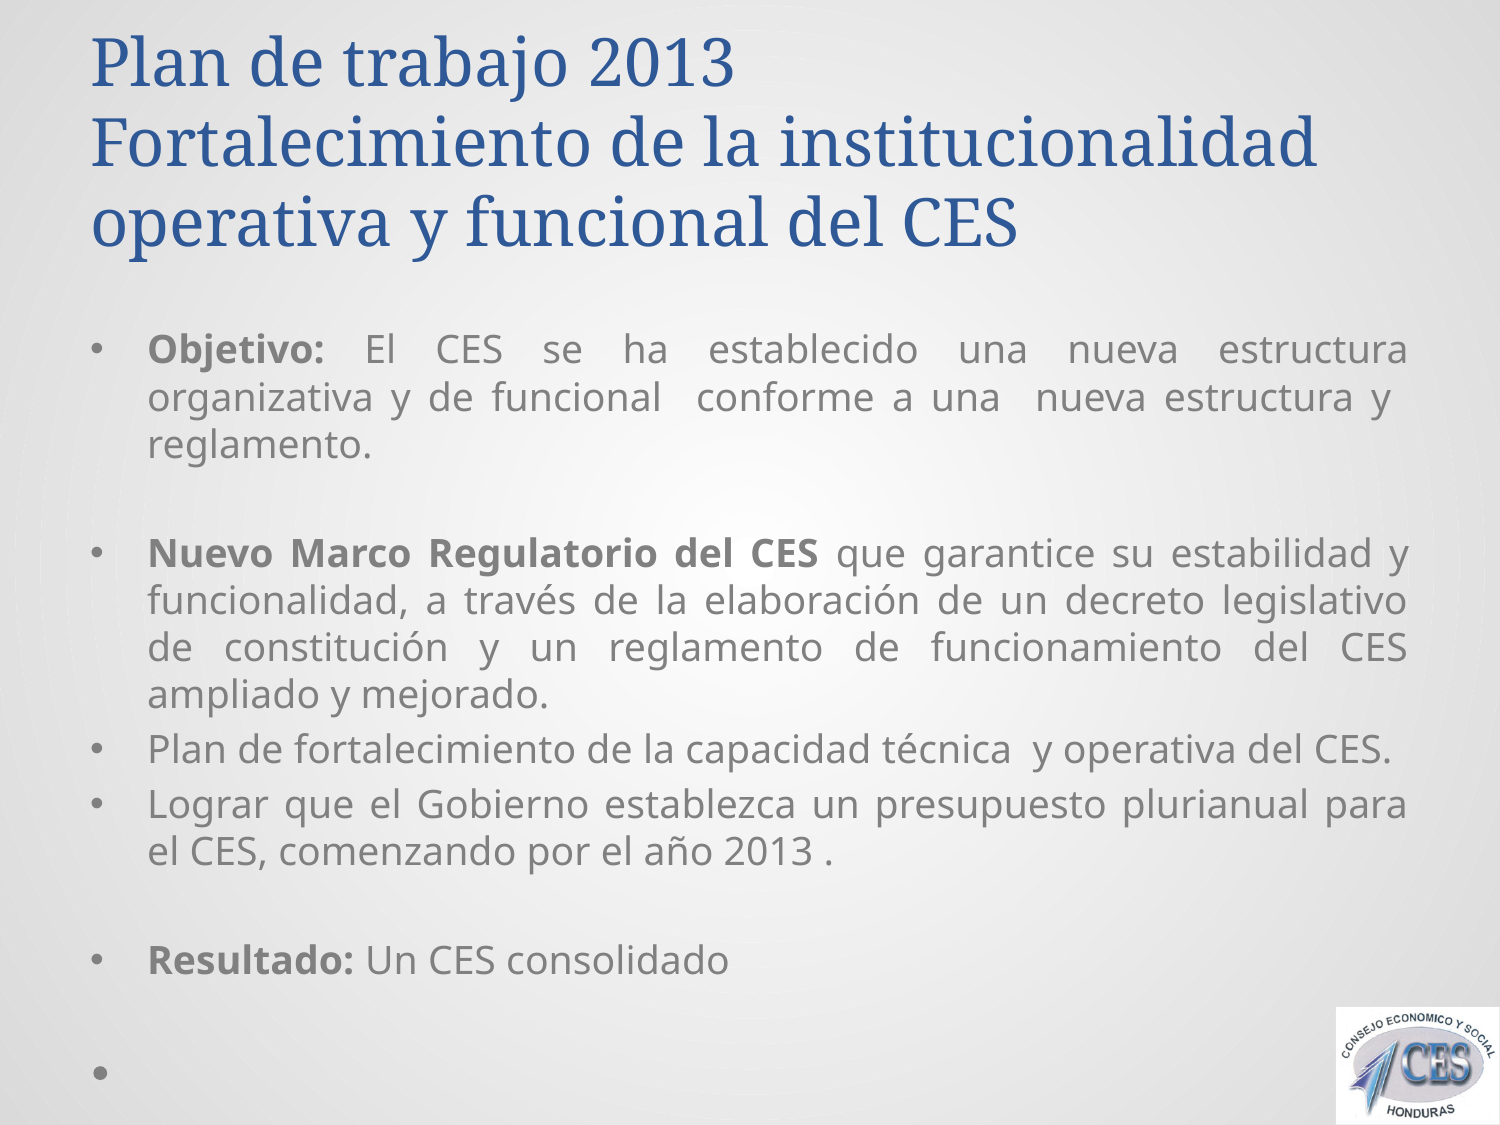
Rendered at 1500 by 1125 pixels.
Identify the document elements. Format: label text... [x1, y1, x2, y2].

picture [1334, 1006, 1500, 1125]
title Plan de trabajo 2013 Fortalecimiento de la institucionalidad operativa y funcional del CES [75, 4, 1425, 262]
list Objetivo: El CES se ha establecido una nueva estructura organizativa y de funcional conforme a una nueva estructura y reglamento. Nuevo Marco Regulatorio del CES que garantice su estabilidad y funcionalidad, a través de la elaboración de un decreto legislativo de constitución y un reglamento de funcionamiento del CES ampliado y mejorado. Plan de fortalecimiento de la capacidad técnica y operativa del CES. Lograr que el Gobierno establezca un presupuesto plurianual para el CES, comenzando por el año 2013 . Resultado: Un CES consolidado [75, 262, 1425, 1005]
